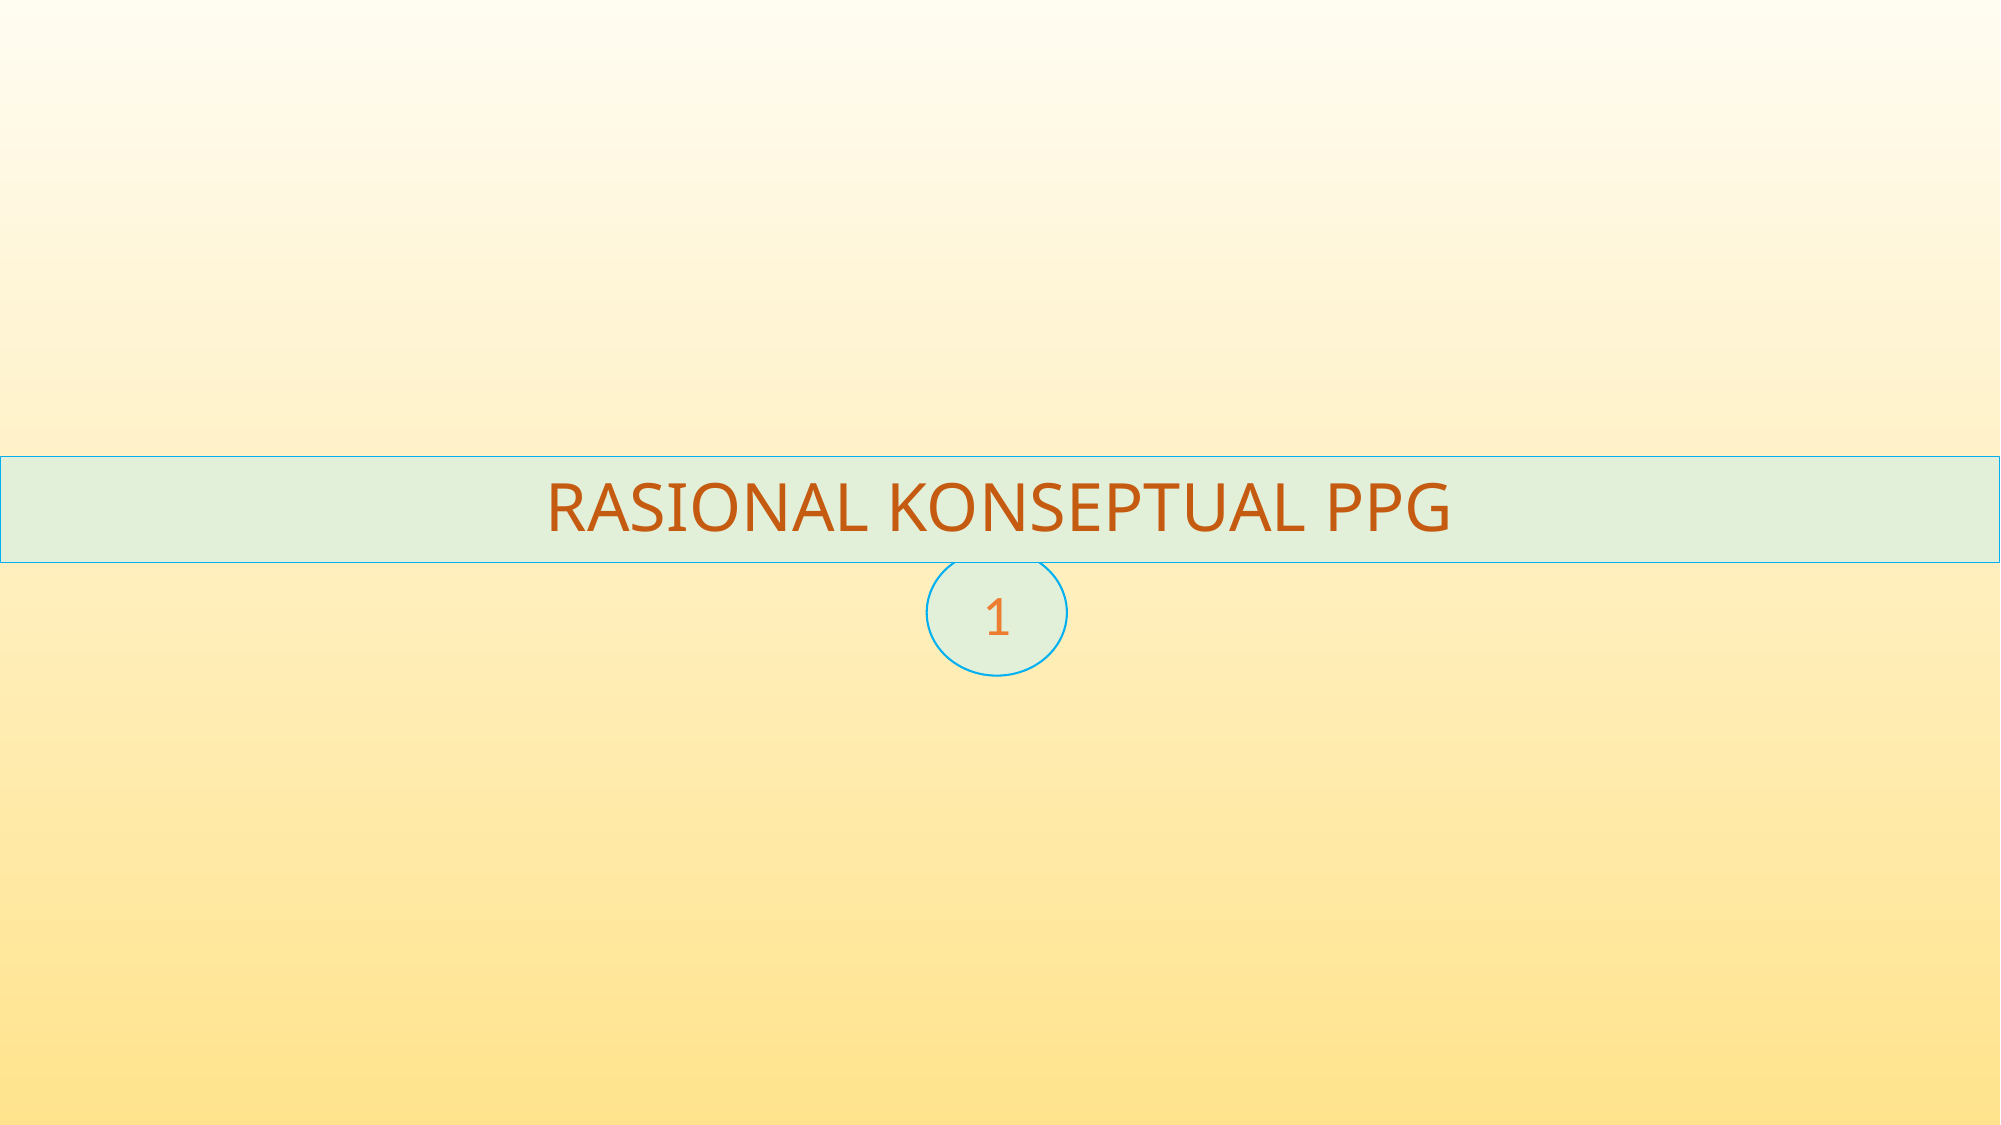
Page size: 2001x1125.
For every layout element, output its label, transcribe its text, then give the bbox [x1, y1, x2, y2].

text_box 1 [925, 563, 1068, 677]
title RASIONAL KONSEPTUAL PPG [0, 456, 2000, 563]
